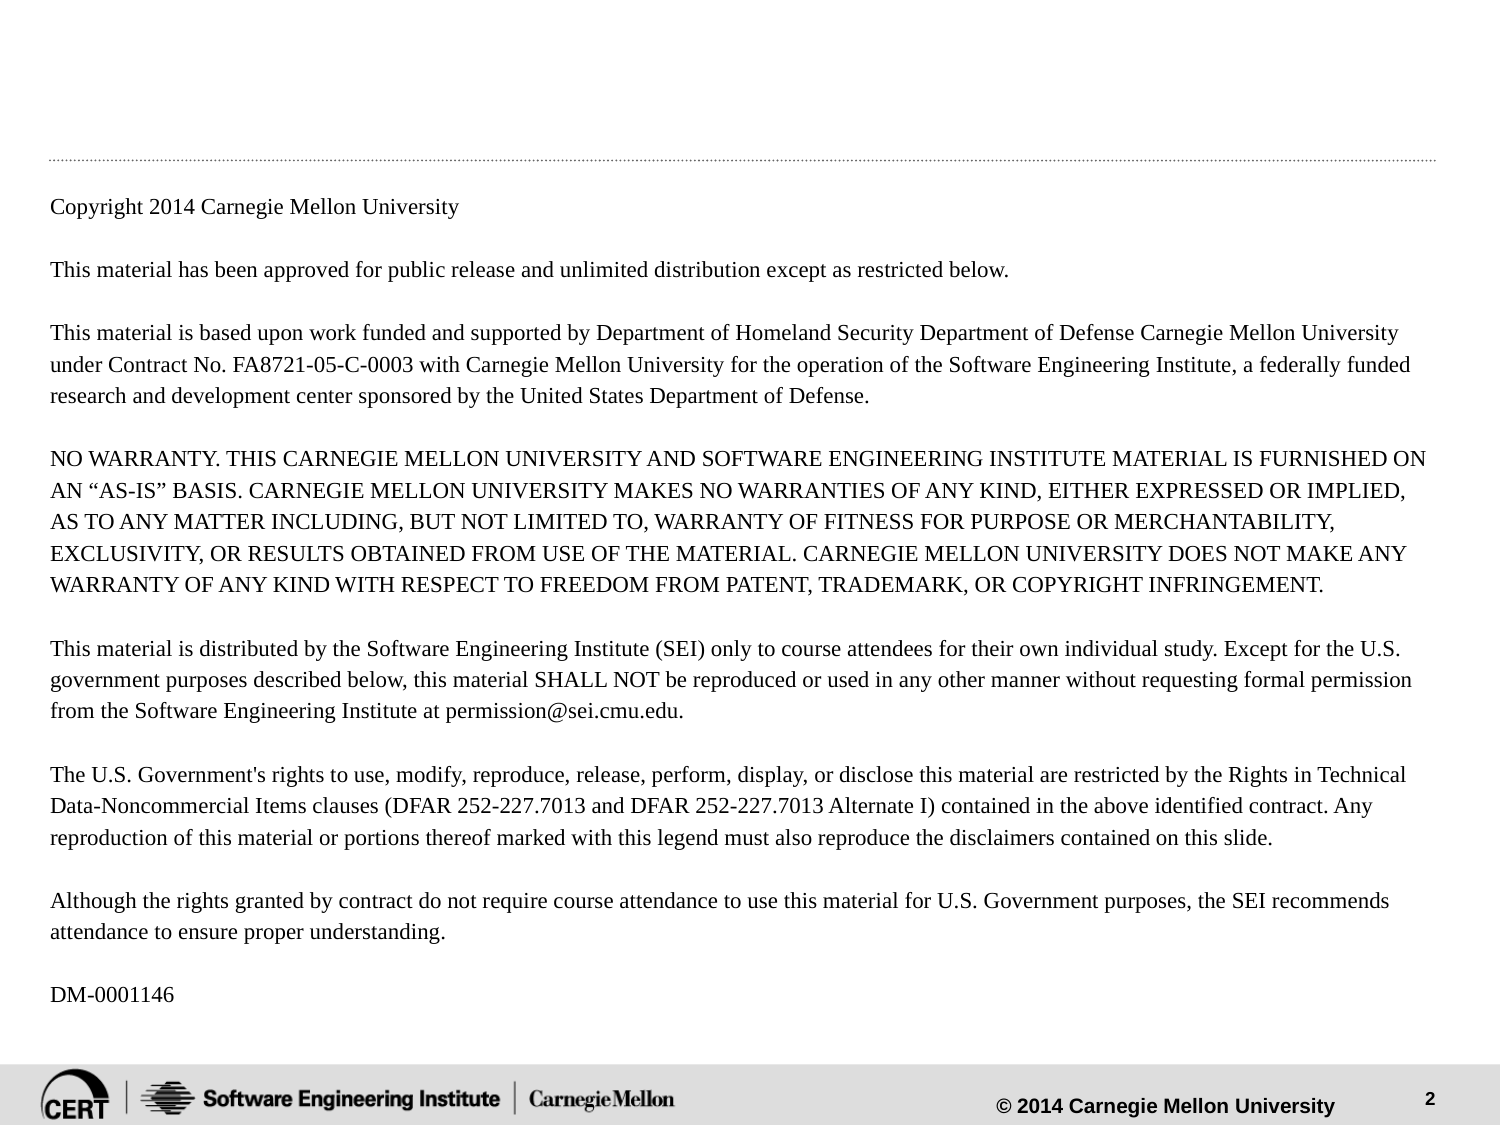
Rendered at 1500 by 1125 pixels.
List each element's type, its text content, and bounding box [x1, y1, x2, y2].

picture [24, 1065, 688, 1125]
list Copyright 2014 Carnegie Mellon University This material has been approved for public release and unlimited distribution except as restricted below. This material is based upon work funded and supported by Department of Homeland Security Department of Defense Carnegie Mellon University under Contract No. FA8721-05-C-0003 with Carnegie Mellon University for the operation of the Software Engineering Institute, a federally funded research and development center sponsored by the United States Department of Defense. NO WARRANTY. THIS CARNEGIE MELLON UNIVERSITY AND SOFTWARE ENGINEERING INSTITUTE MATERIAL IS FURNISHED ON AN “AS-IS” BASIS. CARNEGIE MELLON UNIVERSITY MAKES NO WARRANTIES OF ANY KIND, EITHER EXPRESSED OR IMPLIED, AS TO ANY MATTER INCLUDING, BUT NOT LIMITED TO, WARRANTY OF FITNESS FOR PURPOSE OR MERCHANTABILITY, EXCLUSIVITY, OR RESULTS OBTAINED FROM USE OF THE MATERIAL. CARNEGIE MELLON UNIVERSITY DOES NOT MAKE ANY WARRANTY OF ANY KIND WITH RESPECT TO FREEDOM FROM PATENT, TRADEMARK, OR COPYRIGHT INFRINGEMENT. This material is distributed by the Software Engineering Institute (SEI) only to course attendees for their own individual study. Except for the U.S. government purposes described below, this material SHALL NOT be reproduced or used in any other manner without requesting formal permission from the Software Engineering Institute at permission@sei.cmu.edu. The U.S. Government's rights to use, modify, reproduce, release, perform, display, or disclose this material are restricted by the Rights in Technical Data-Noncommercial Items clauses (DFAR 252-227.7013 and DFAR 252-227.7013 Alternate I) contained in the above identified contract. Any reproduction of this material or portions thereof marked with this legend must also reproduce the disclaimers contained on this slide. Although the rights granted by contract do not require course attendance to use this material for U.S. Government purposes, the SEI recommends attendance to ensure proper understanding. DM-0001146 [49, 187, 1438, 1051]
